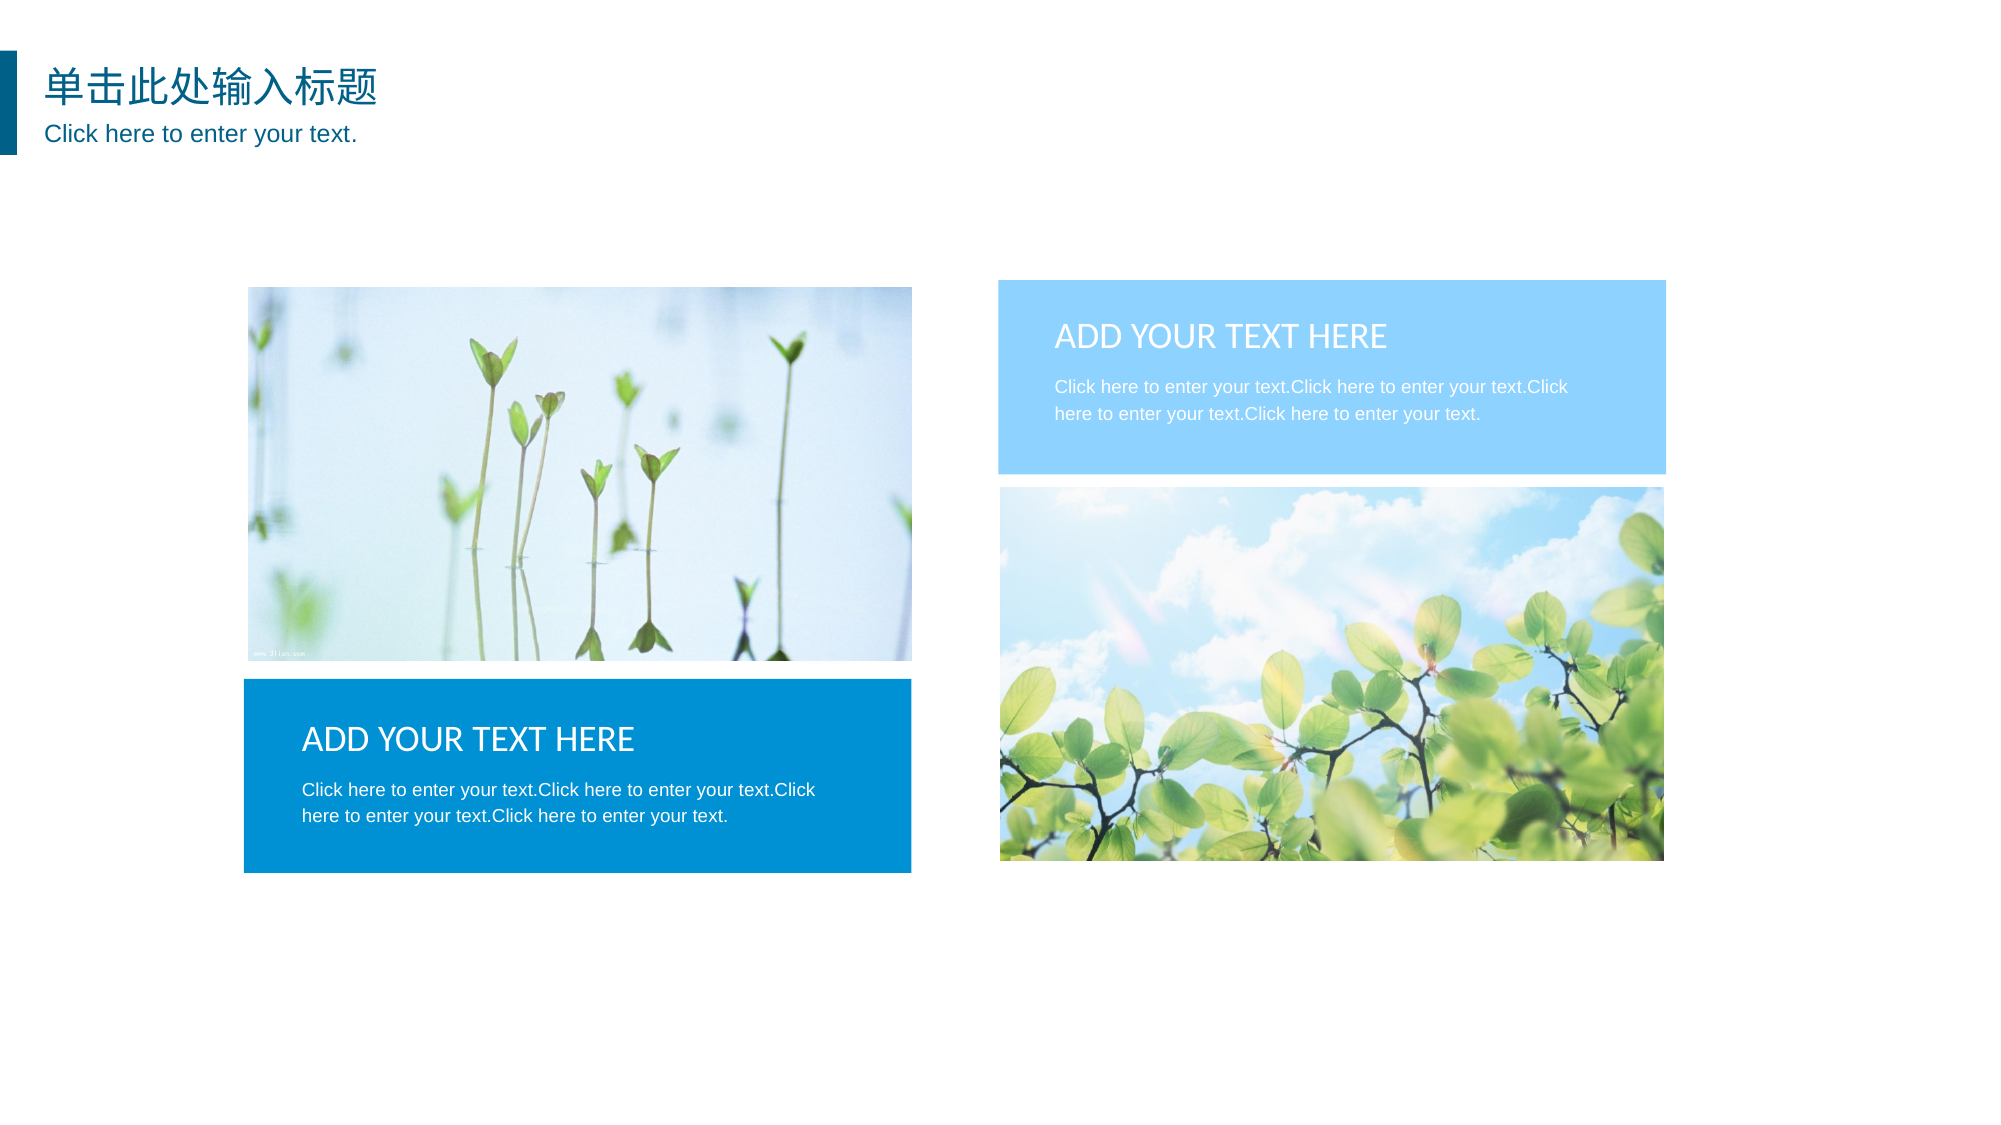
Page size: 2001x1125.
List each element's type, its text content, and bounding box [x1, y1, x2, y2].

text_box Click here to enter your text. [37, 105, 409, 154]
text_box Click here to enter your text.Click here to enter your text.Click here to enter your text.Click here to enter your text. [287, 765, 864, 835]
text_box [243, 678, 912, 874]
text_box 单击此处输入标题 [29, 53, 418, 119]
text_box [0, 50, 18, 156]
text_box Click here to enter your text.Click here to enter your text.Click here to enter your text.Click here to enter your text. [1039, 362, 1616, 432]
picture [248, 287, 912, 661]
text_box [997, 279, 1667, 475]
picture [1000, 487, 1664, 861]
text_box ADD YOUR TEXT HERE [287, 706, 801, 767]
text_box ADD YOUR TEXT HERE [1039, 303, 1554, 364]
